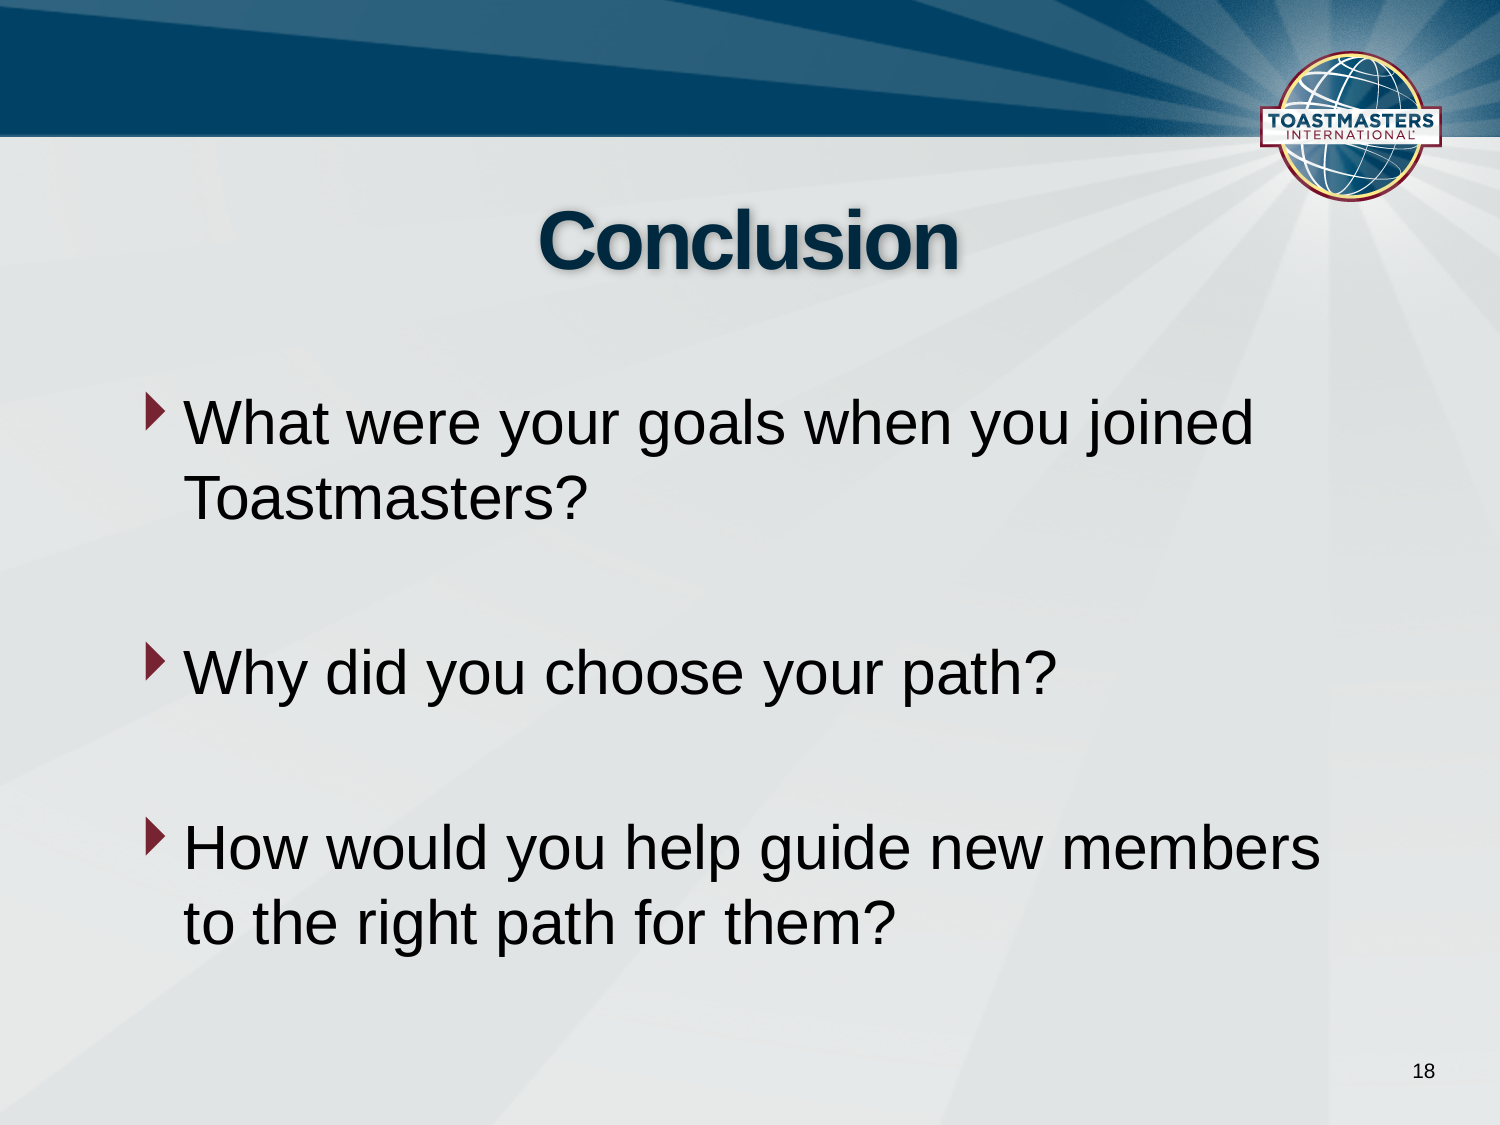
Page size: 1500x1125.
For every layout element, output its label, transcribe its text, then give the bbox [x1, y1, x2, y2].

picture [0, 0, 1500, 1125]
list What were your goals when you joined Toastmasters? Why did you choose your path? How would you help guide new members to the right path for them? [112, 374, 1388, 963]
title Conclusion [112, 149, 1388, 338]
text_box 18 [1387, 1050, 1450, 1090]
